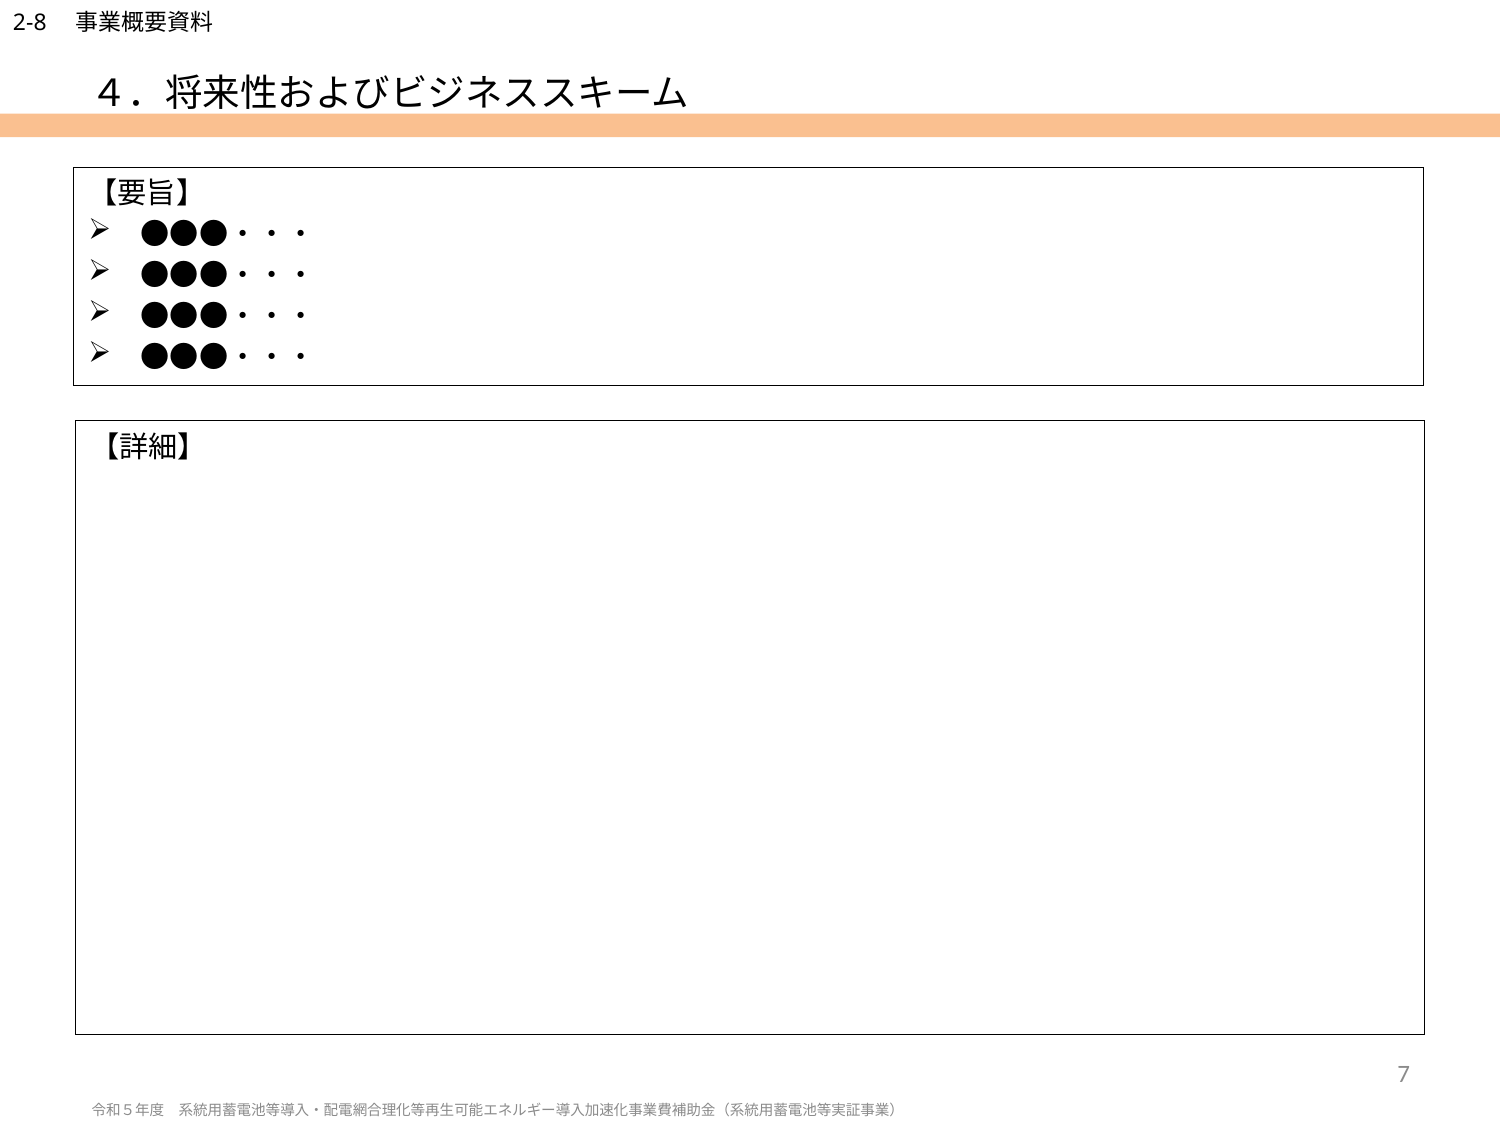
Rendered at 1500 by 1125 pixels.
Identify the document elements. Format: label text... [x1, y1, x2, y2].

slide_number 7 [1074, 1042, 1425, 1103]
list 【詳細】 [75, 420, 1425, 1035]
title ４．将来性およびビジネススキーム [75, 45, 1425, 138]
list 【要旨】 ●●●・・・ ●●●・・・ ●●●・・・ ●●●・・・ [73, 167, 1424, 386]
